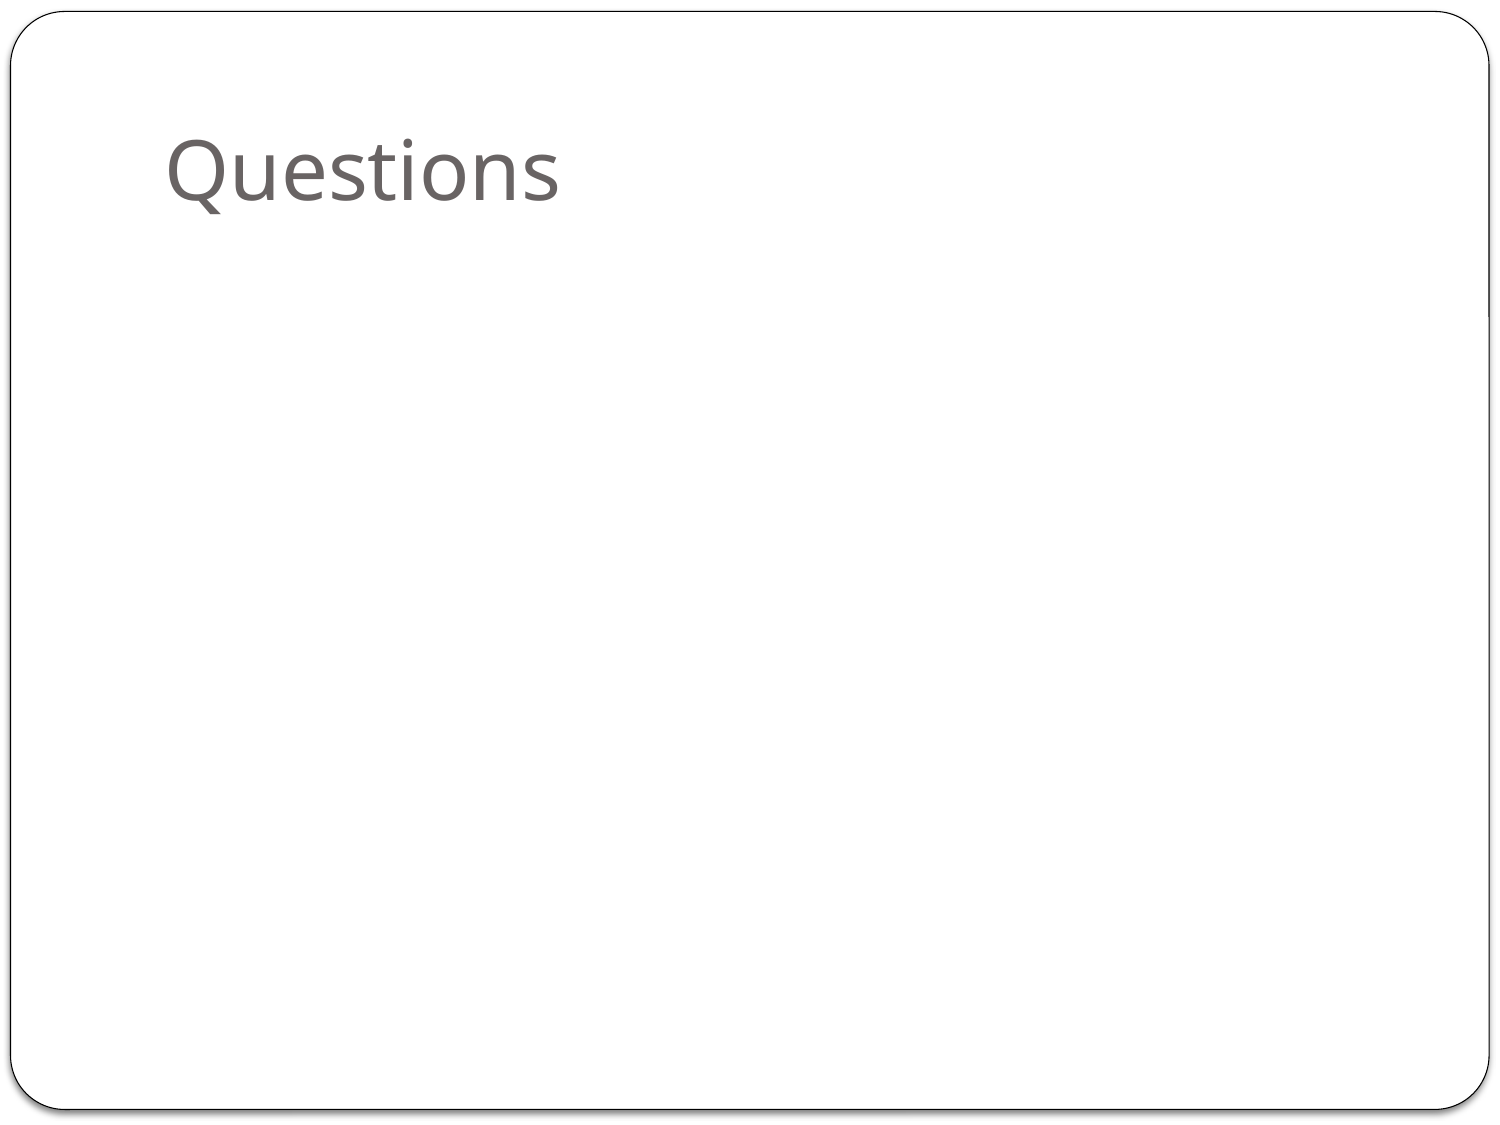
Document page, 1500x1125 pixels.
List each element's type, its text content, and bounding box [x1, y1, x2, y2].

title Questions [150, 45, 1425, 233]
